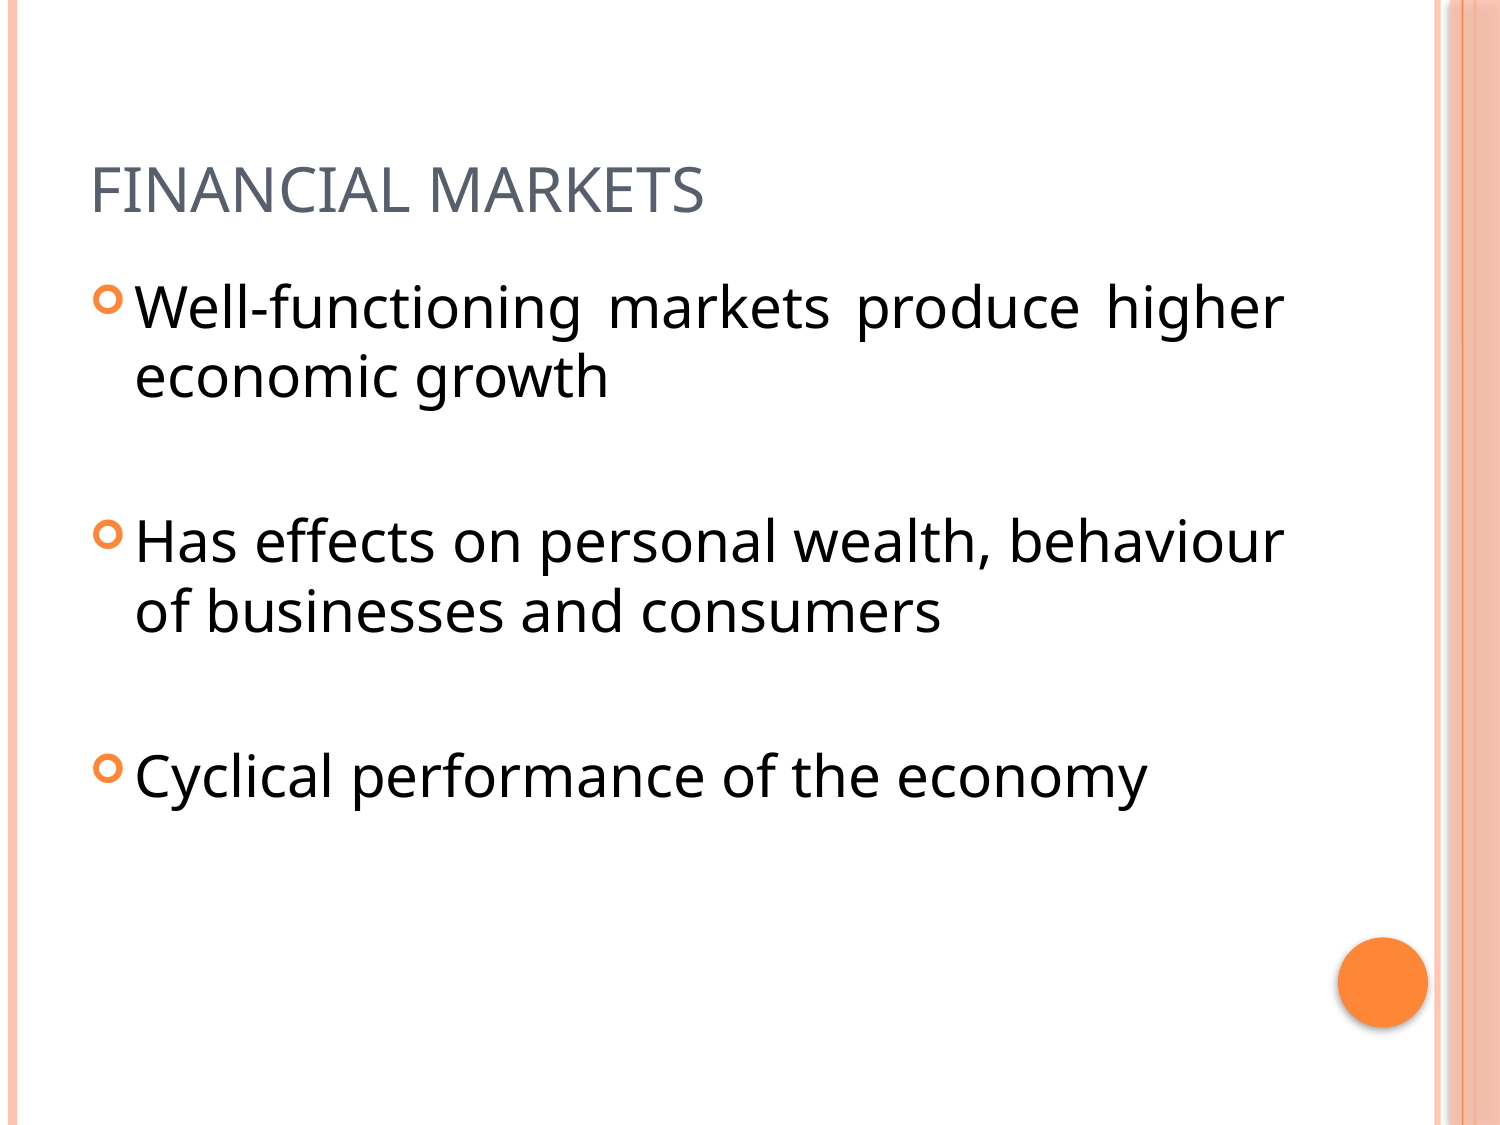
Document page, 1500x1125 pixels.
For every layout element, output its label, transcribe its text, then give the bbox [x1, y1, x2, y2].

list Well-functioning markets produce higher economic growth Has effects on personal wealth, behaviour of businesses and consumers Cyclical performance of the economy [75, 262, 1300, 1062]
title Financial markets [75, 45, 1300, 233]
